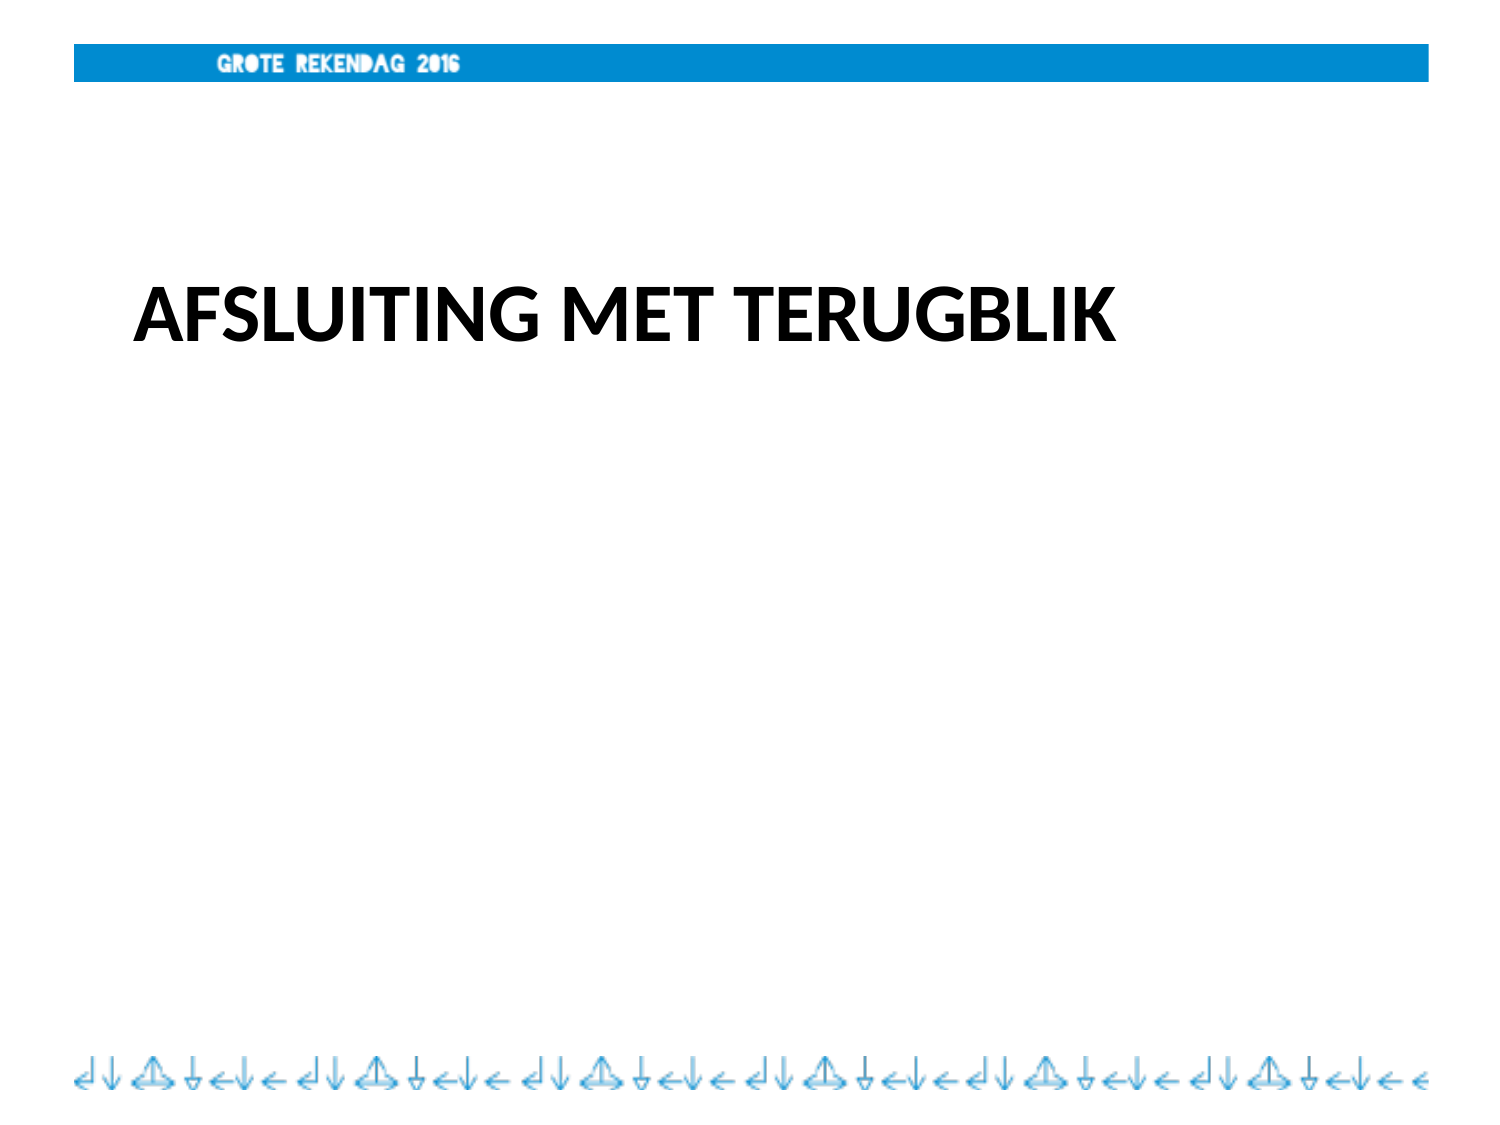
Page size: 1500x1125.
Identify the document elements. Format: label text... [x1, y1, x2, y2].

picture [73, 1056, 1429, 1090]
title afsluiting met terugblik [118, 250, 1394, 947]
picture [217, 54, 284, 72]
picture [296, 54, 405, 72]
picture [417, 54, 459, 72]
